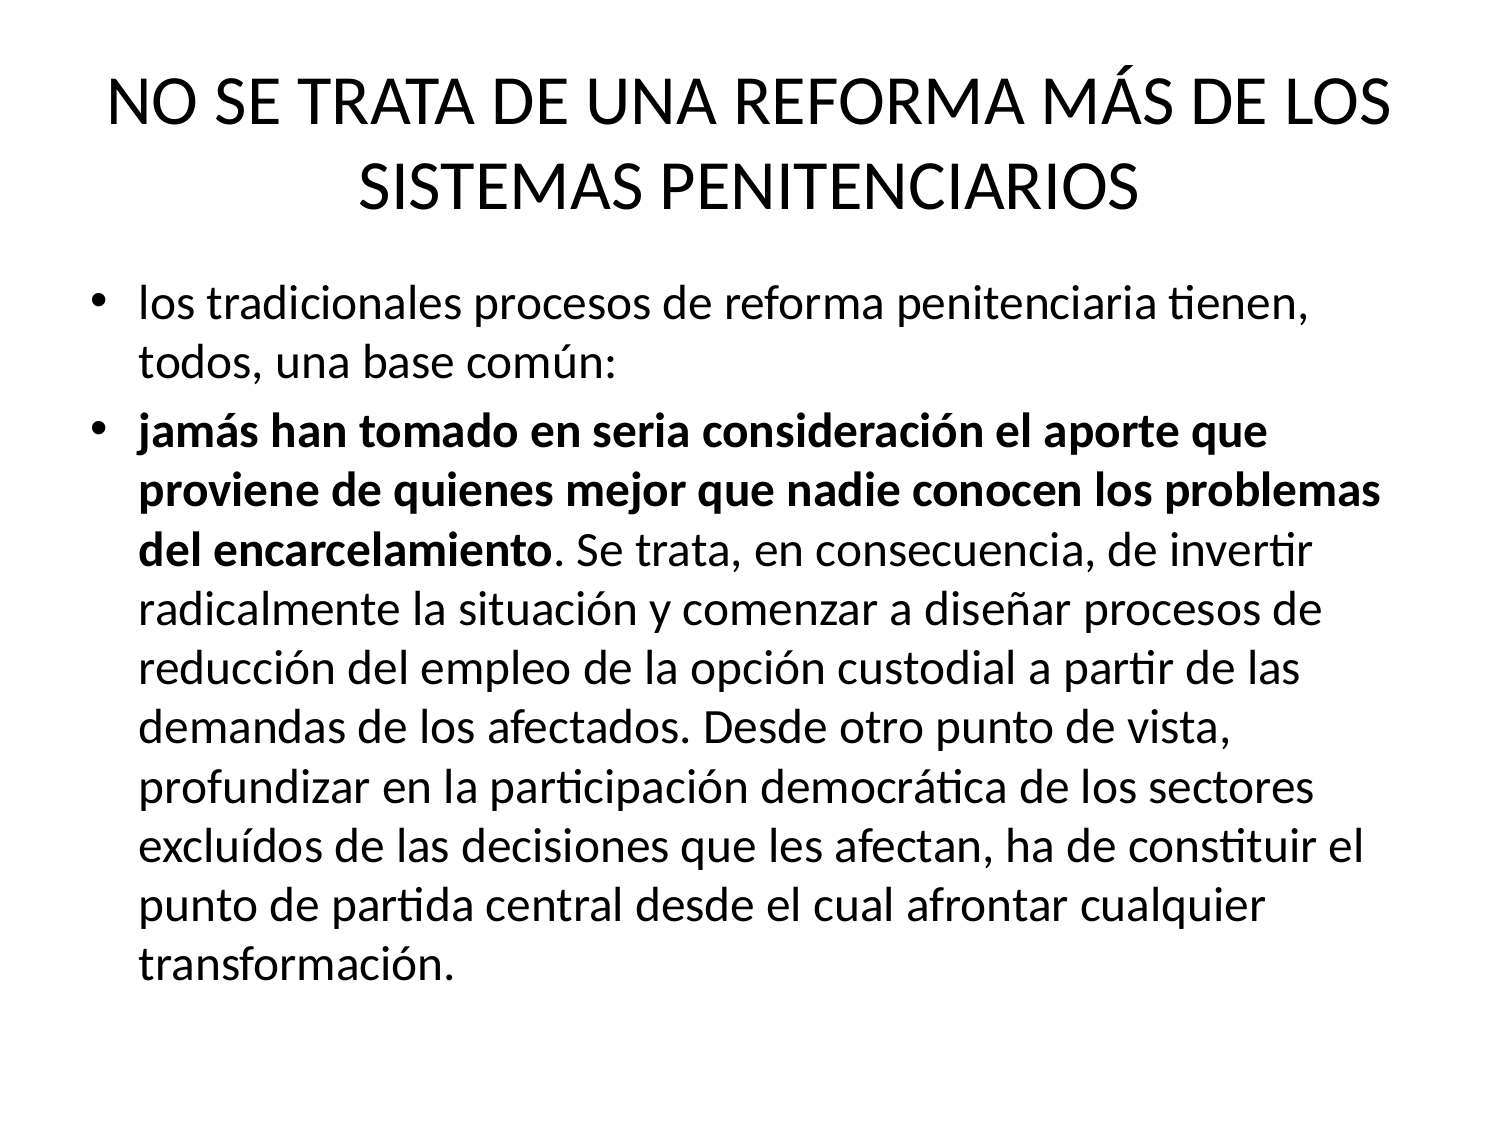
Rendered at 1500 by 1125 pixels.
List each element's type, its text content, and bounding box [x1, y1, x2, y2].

list los tradicionales procesos de reforma penitenciaria tienen, todos, una base común: jamás han tomado en seria consideración el aporte que proviene de quienes mejor que nadie conocen los problemas del encarcelamiento. Se trata, en consecuencia, de invertir radicalmente la situación y comenzar a diseñar procesos de reducción del empleo de la opción custodial a partir de las demandas de los afectados. Desde otro punto de vista, profundizar en la participación democrática de los sectores excluídos de las decisiones que les afectan, ha de constituir el punto de partida central desde el cual afrontar cualquier transformación. [75, 262, 1425, 1005]
title NO SE TRATA DE UNA REFORMA MÁS DE LOS SISTEMAS PENITENCIARIOS [75, 45, 1425, 233]
